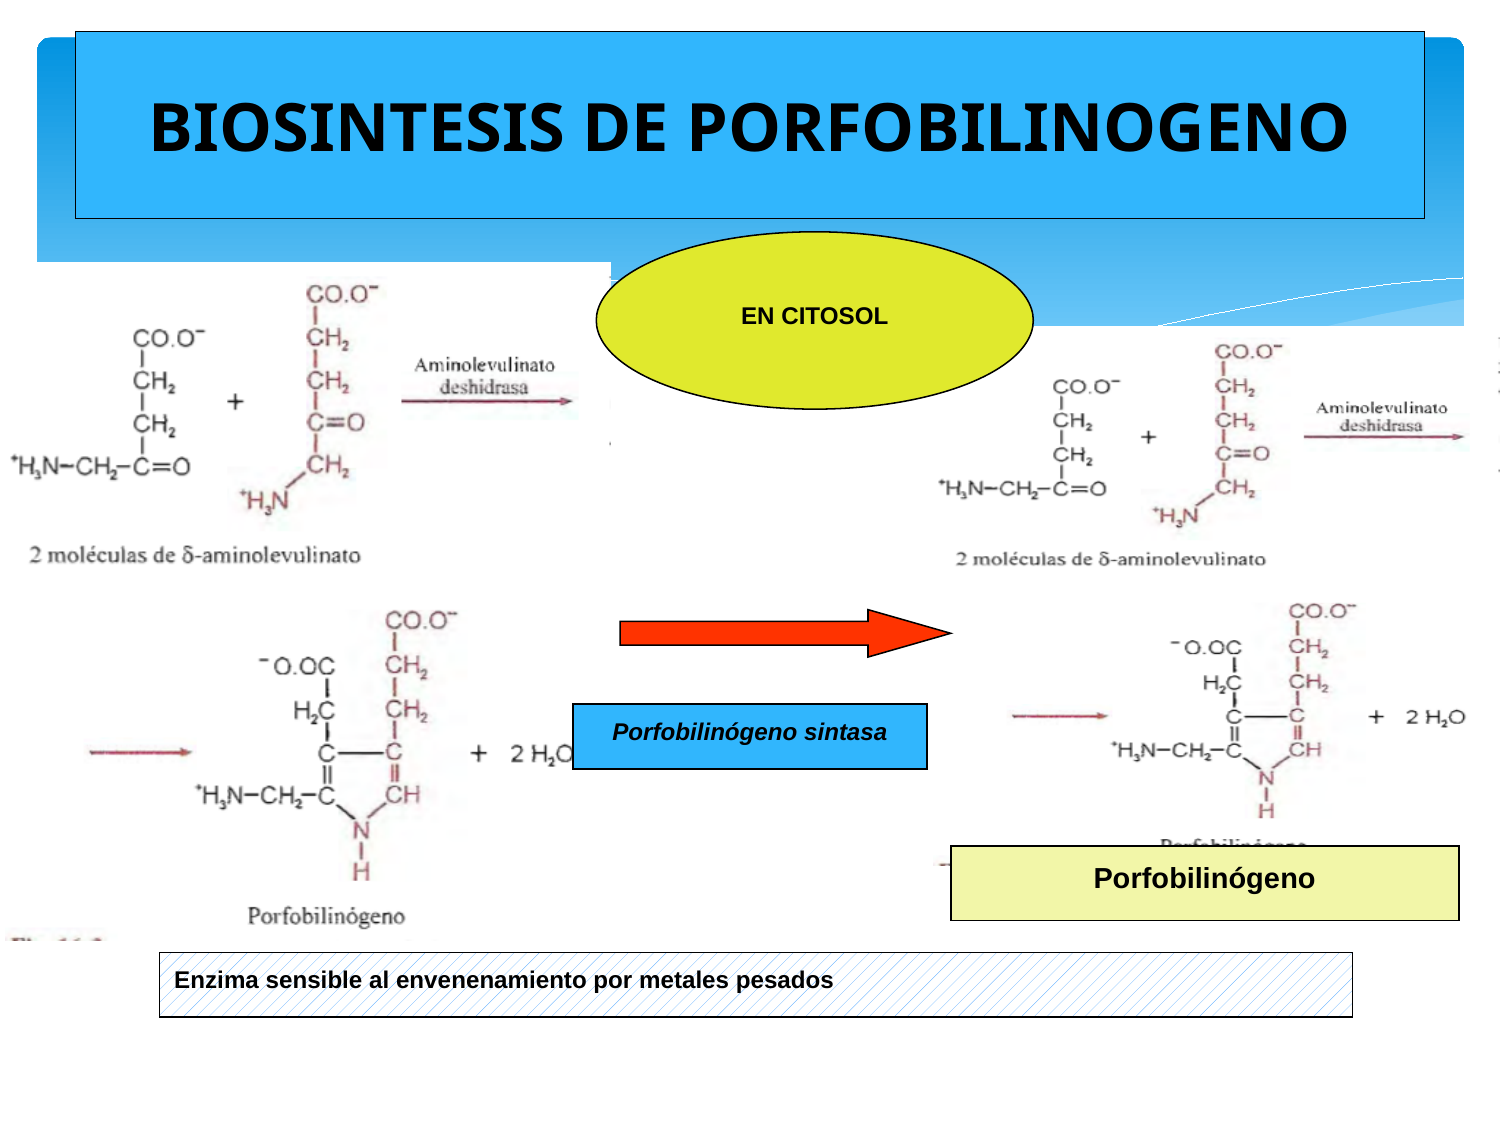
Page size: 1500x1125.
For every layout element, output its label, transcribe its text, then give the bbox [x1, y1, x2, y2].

text_box Enzima sensible al envenenamiento por metales pesados [159, 952, 1353, 1018]
text_box EN CITOSOL [616, 231, 1034, 410]
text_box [933, 325, 1500, 923]
text_box Porfobilinógeno sintasa [616, 704, 927, 769]
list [5, 262, 611, 941]
text_box [620, 609, 927, 658]
title BIOSINTESIS DE PORFOBILINOGENO [75, 31, 1425, 219]
